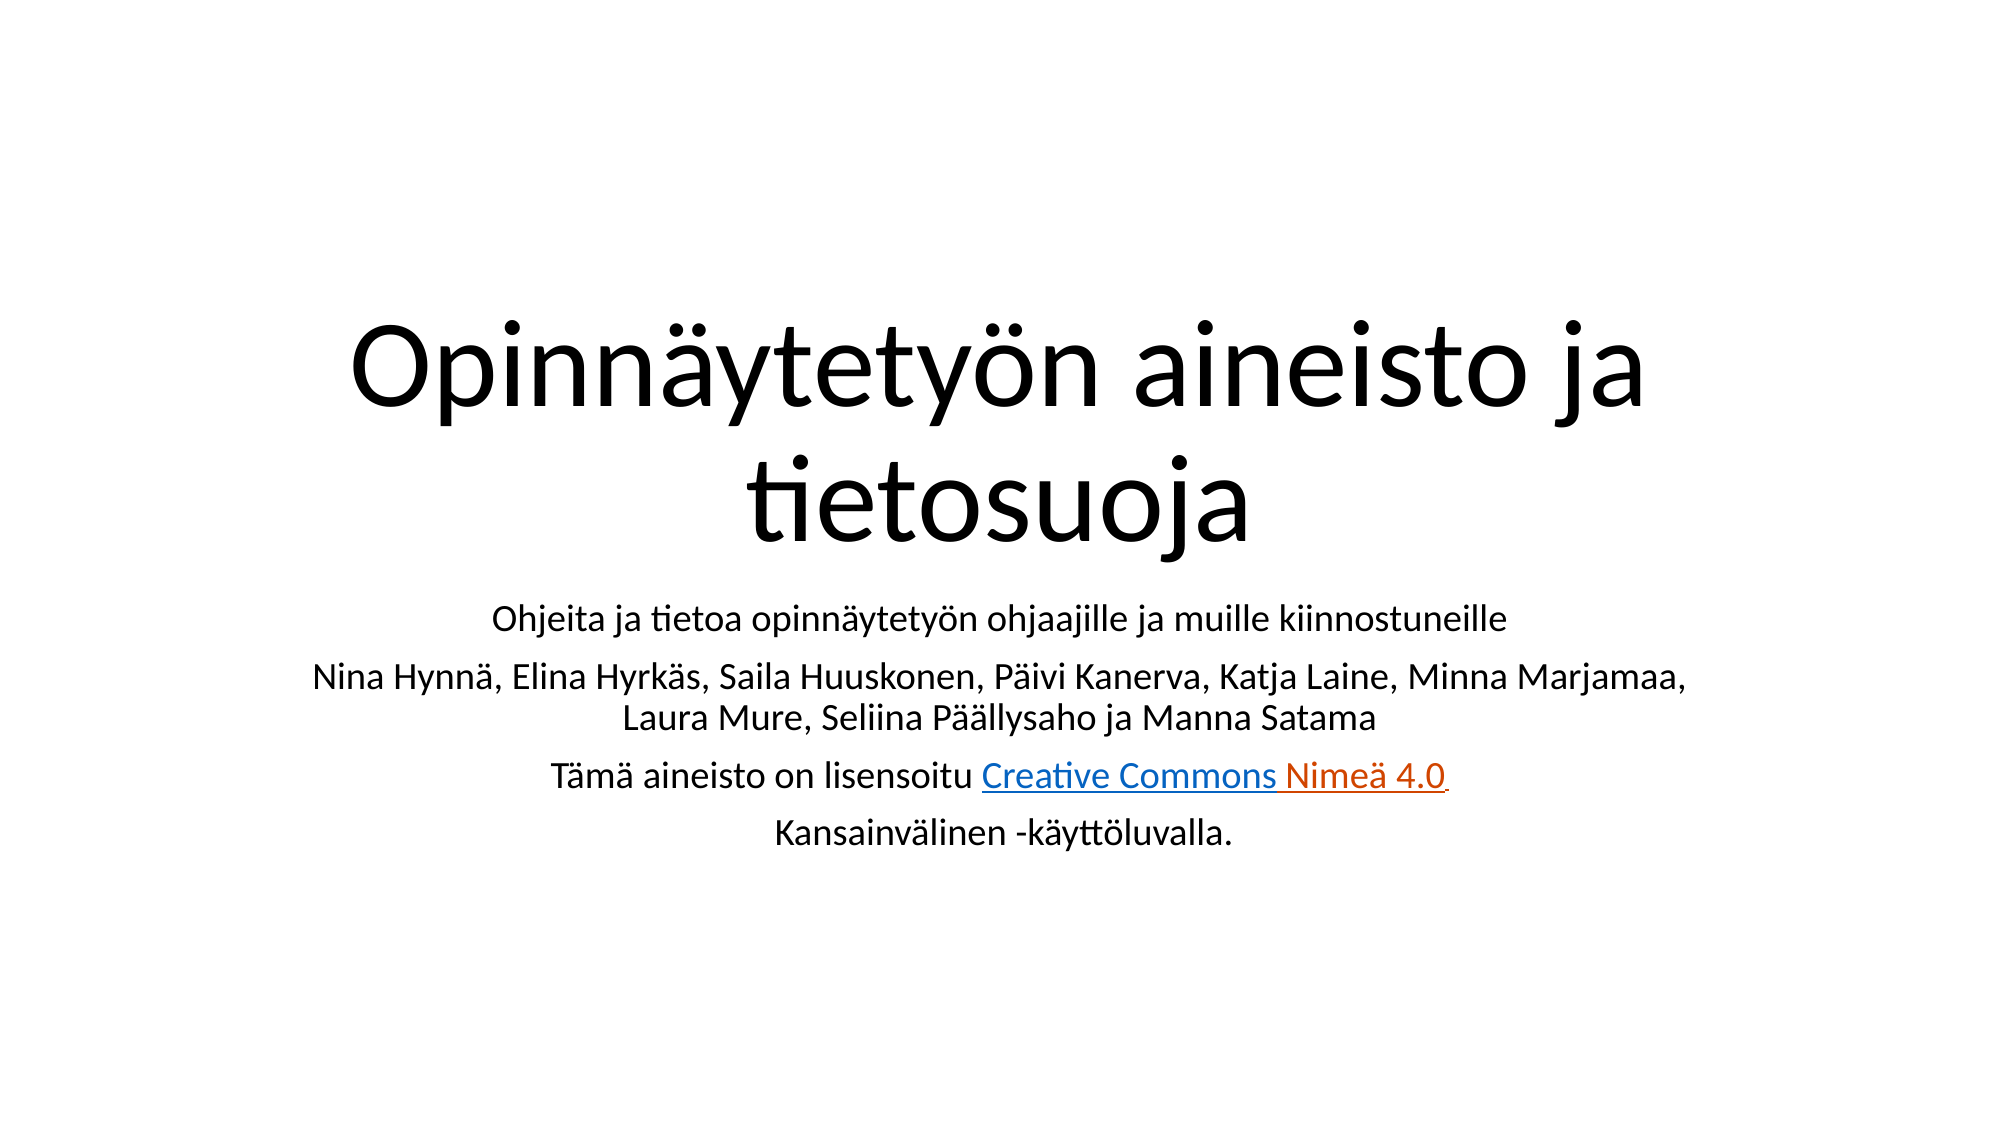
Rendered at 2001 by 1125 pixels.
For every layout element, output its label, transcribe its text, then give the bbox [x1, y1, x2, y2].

subtitle Ohjeita ja tietoa opinnäytetyön ohjaajille ja muille kiinnostuneille Nina Hynnä, Elina Hyrkäs, Saila Huuskonen, Päivi Kanerva, Katja Laine, Minna Marjamaa, Laura Mure, Seliina Päällysaho ja Manna Satama Tämä aineisto on lisensoitu Creative Commons Nimeä 4.0 Kansainvälinen -käyttöluvalla. [249, 590, 1750, 863]
title Opinnäytetyön aineisto ja tietosuoja [249, 184, 1750, 576]
